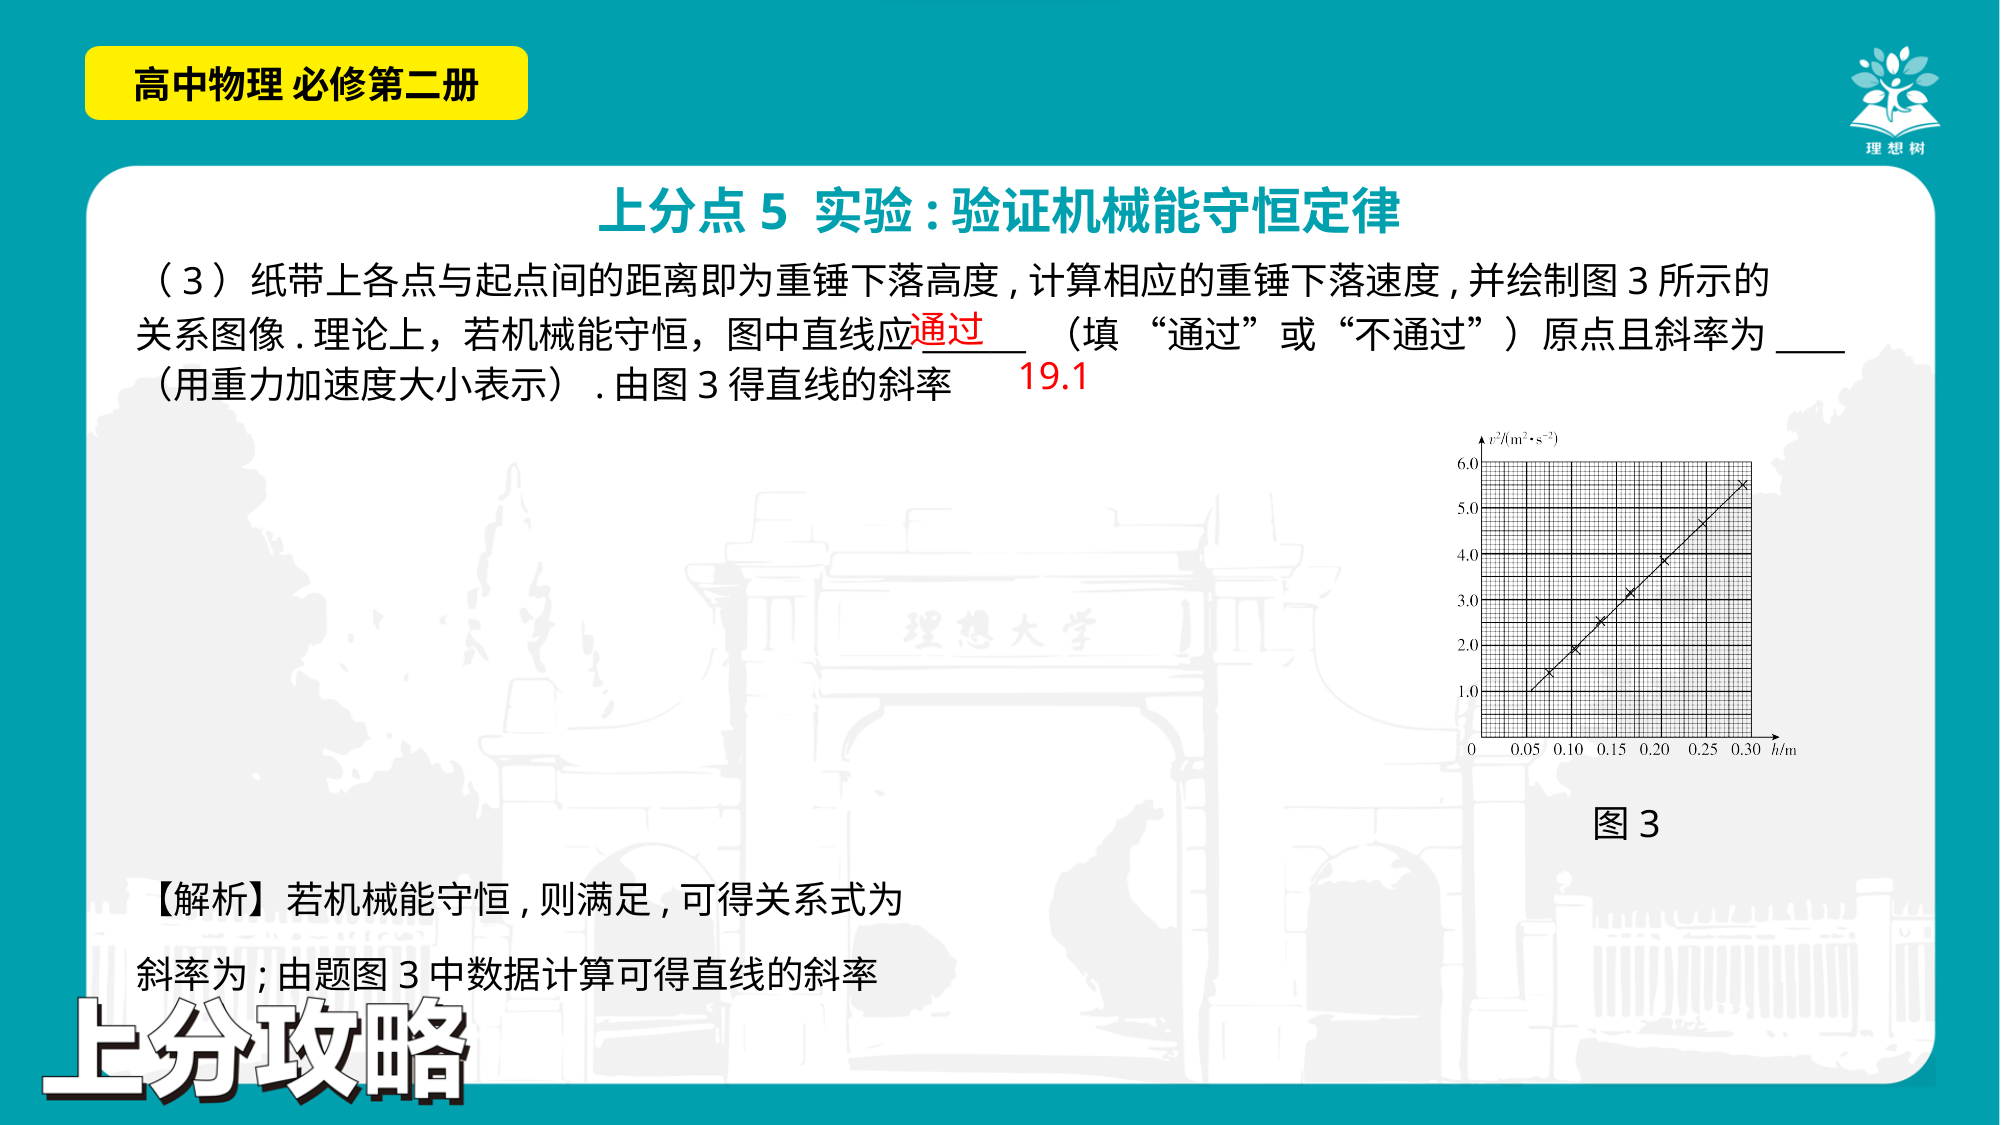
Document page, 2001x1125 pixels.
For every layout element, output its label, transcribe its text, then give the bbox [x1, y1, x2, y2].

text_box 图3 [1592, 793, 1661, 843]
text_box 通过 [895, 296, 999, 347]
picture [0, 0, 2000, 1125]
text_box 19.1 [1003, 347, 1106, 395]
